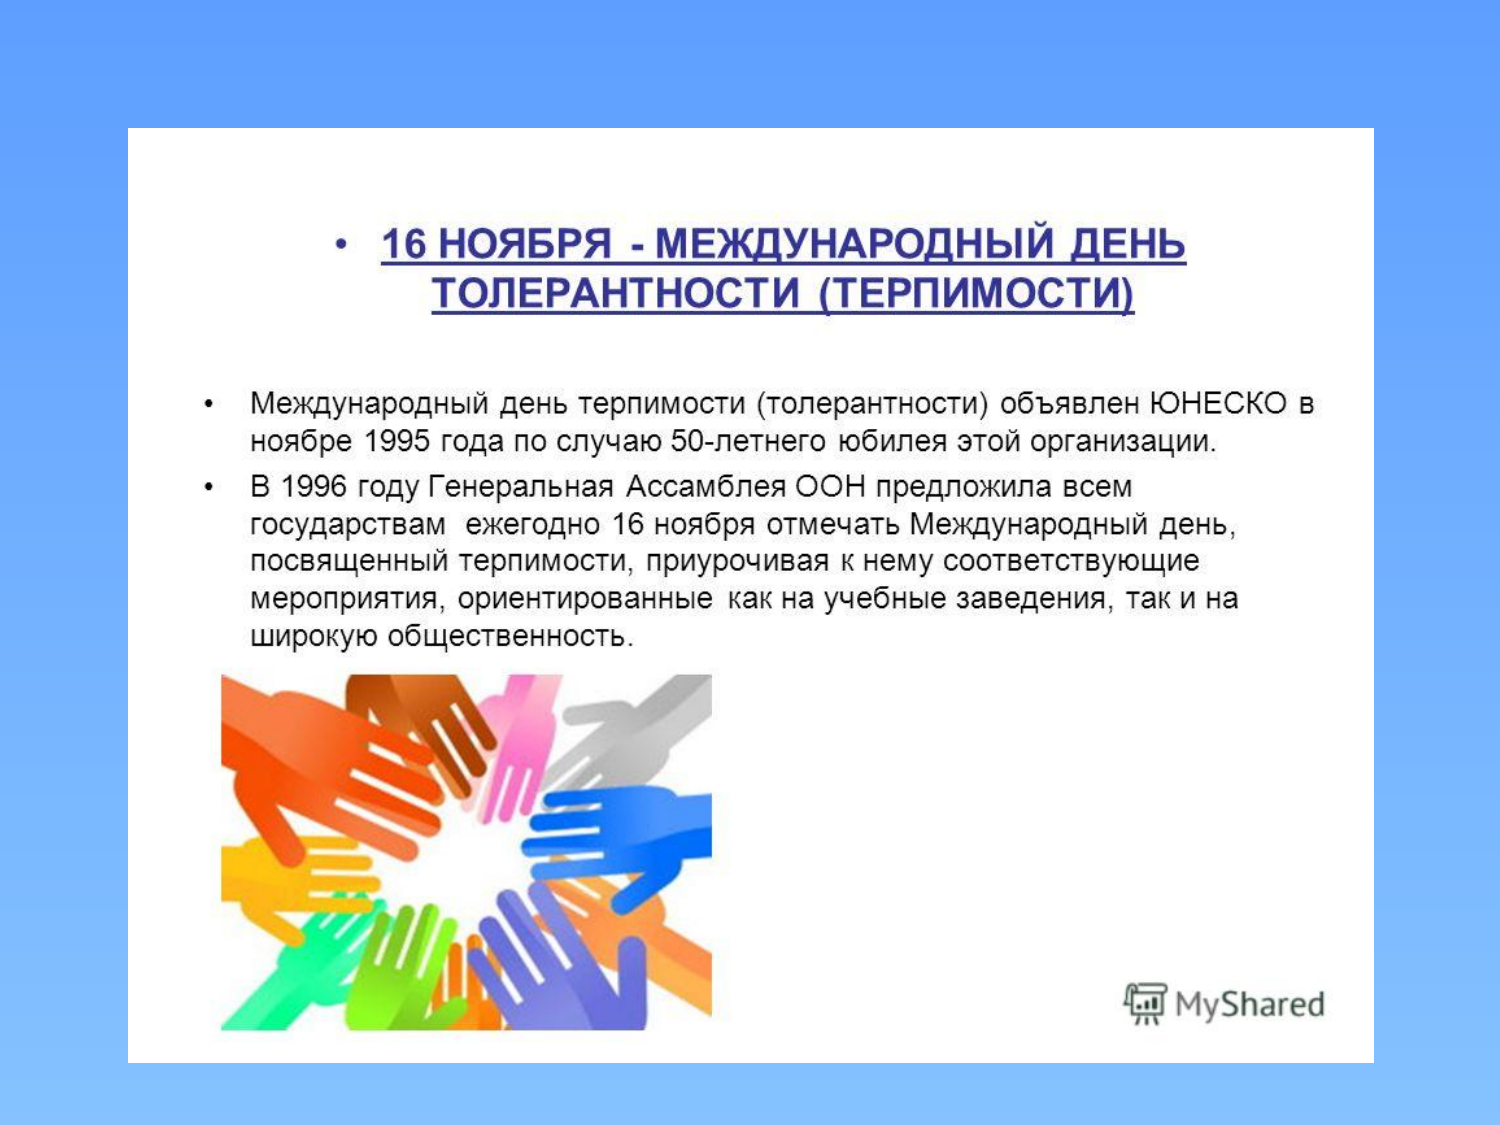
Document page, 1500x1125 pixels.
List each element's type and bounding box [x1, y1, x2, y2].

list [128, 128, 1375, 1063]
